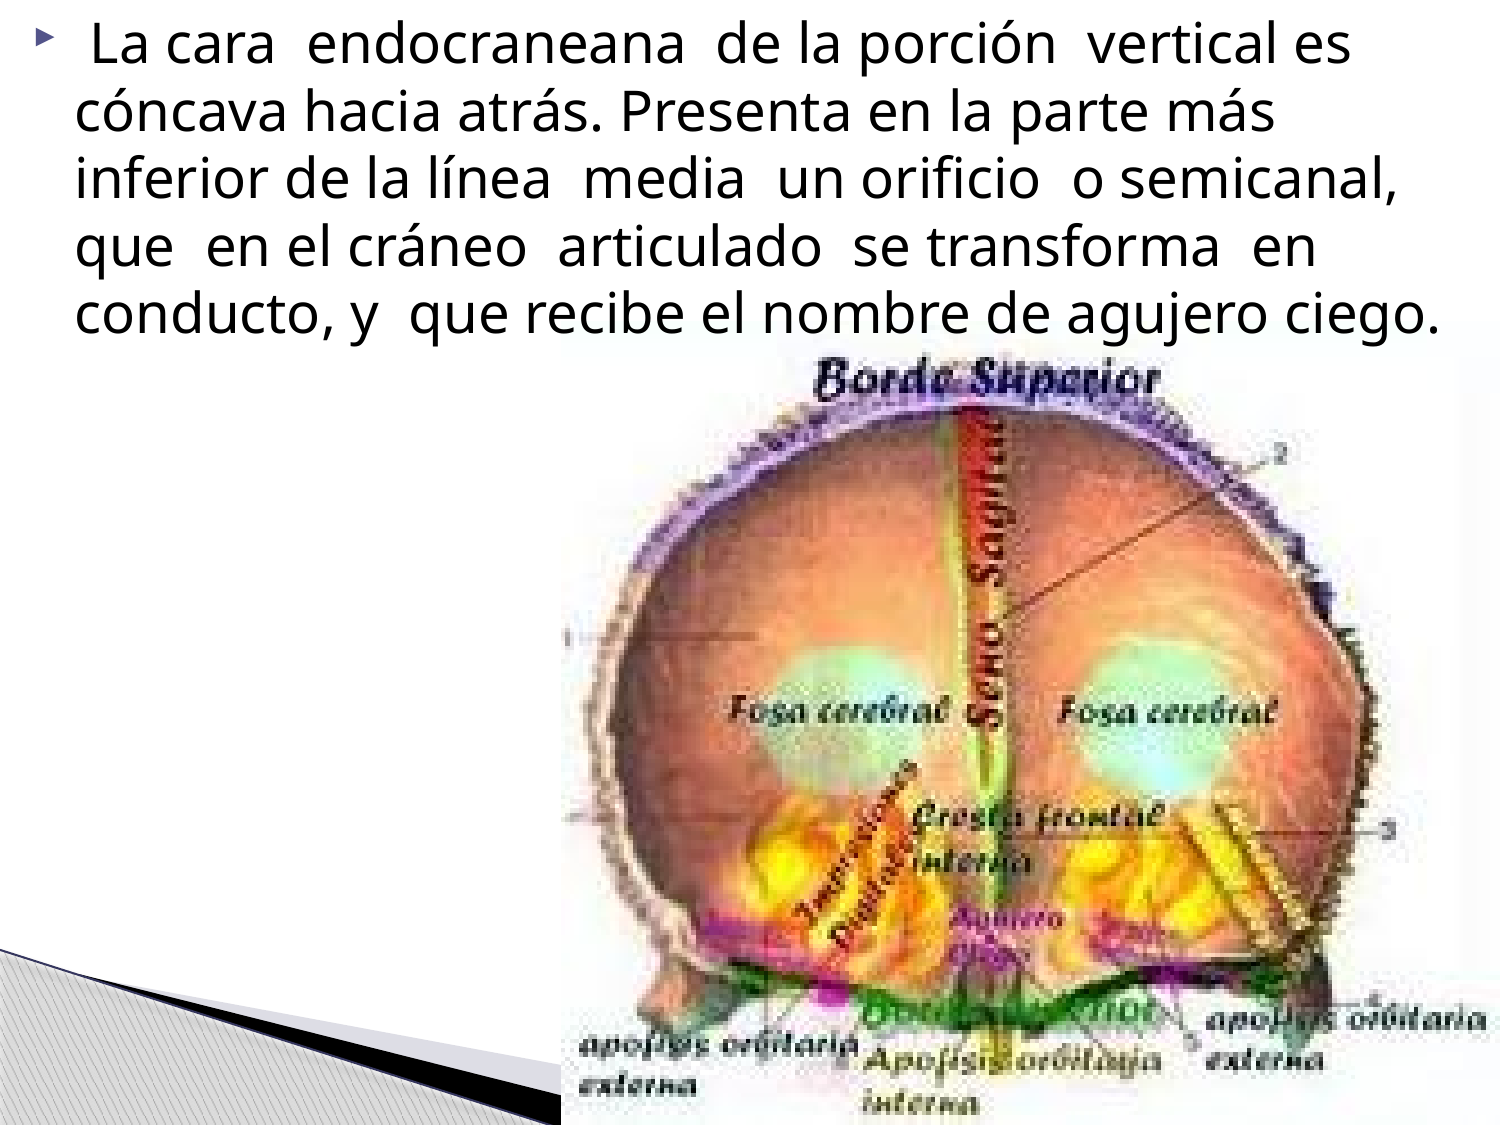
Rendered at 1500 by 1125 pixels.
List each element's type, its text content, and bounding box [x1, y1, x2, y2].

list La cara endocraneana de la porción vertical es cóncava hacia atrás. Presenta en la parte más inferior de la línea media un orificio o semicanal, que en el cráneo articulado se transforma en conducto, y que recibe el nombre de agujero ciego. [0, 0, 1500, 986]
picture [560, 321, 1500, 1125]
